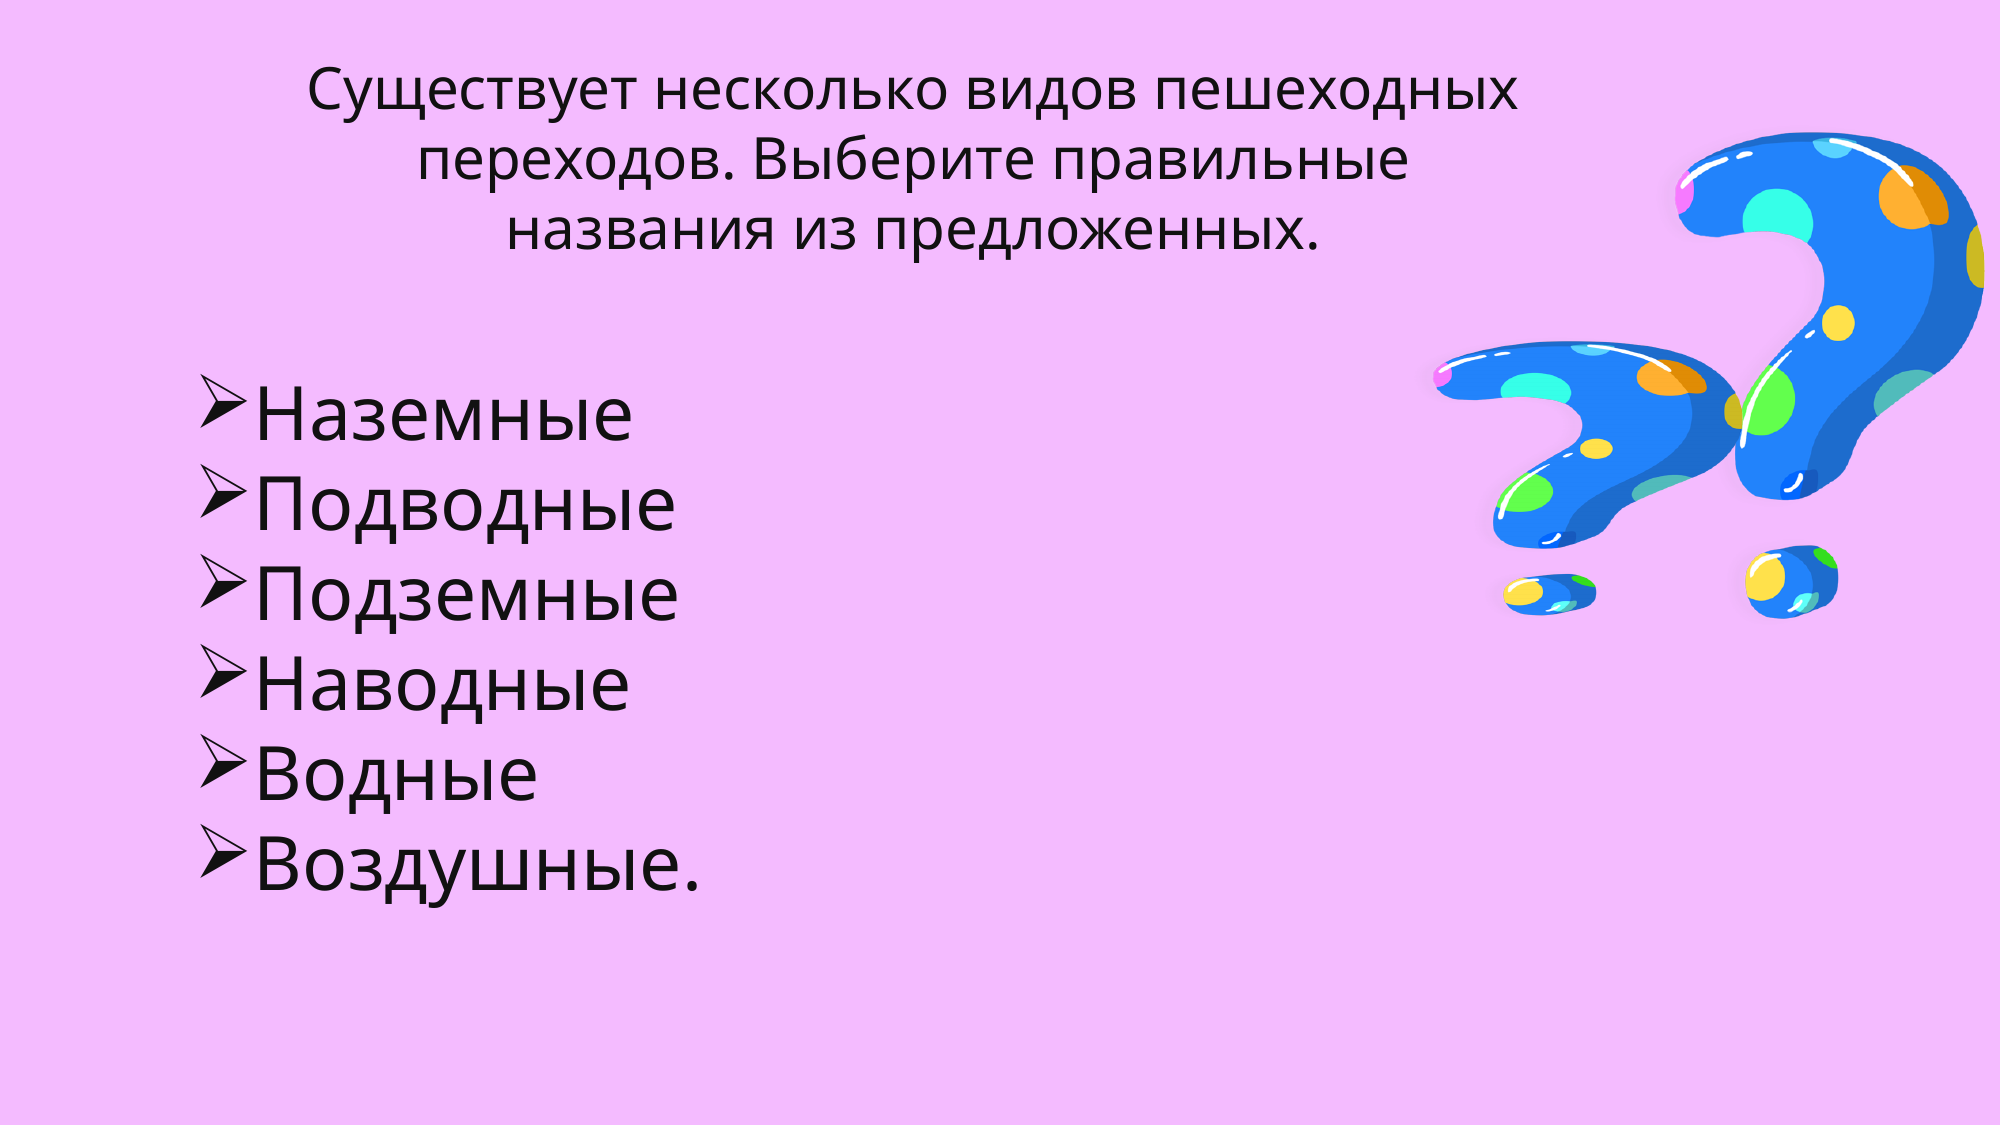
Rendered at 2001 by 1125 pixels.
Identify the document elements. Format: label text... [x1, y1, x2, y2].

text_box Наземные Подводные Подземные Наводные Водные Воздушные. [179, 358, 1180, 913]
text_box Существует несколько видов пешеходных переходов. Выберите правильные названия из предложенных. [269, 43, 1557, 269]
picture [1414, 125, 1985, 626]
